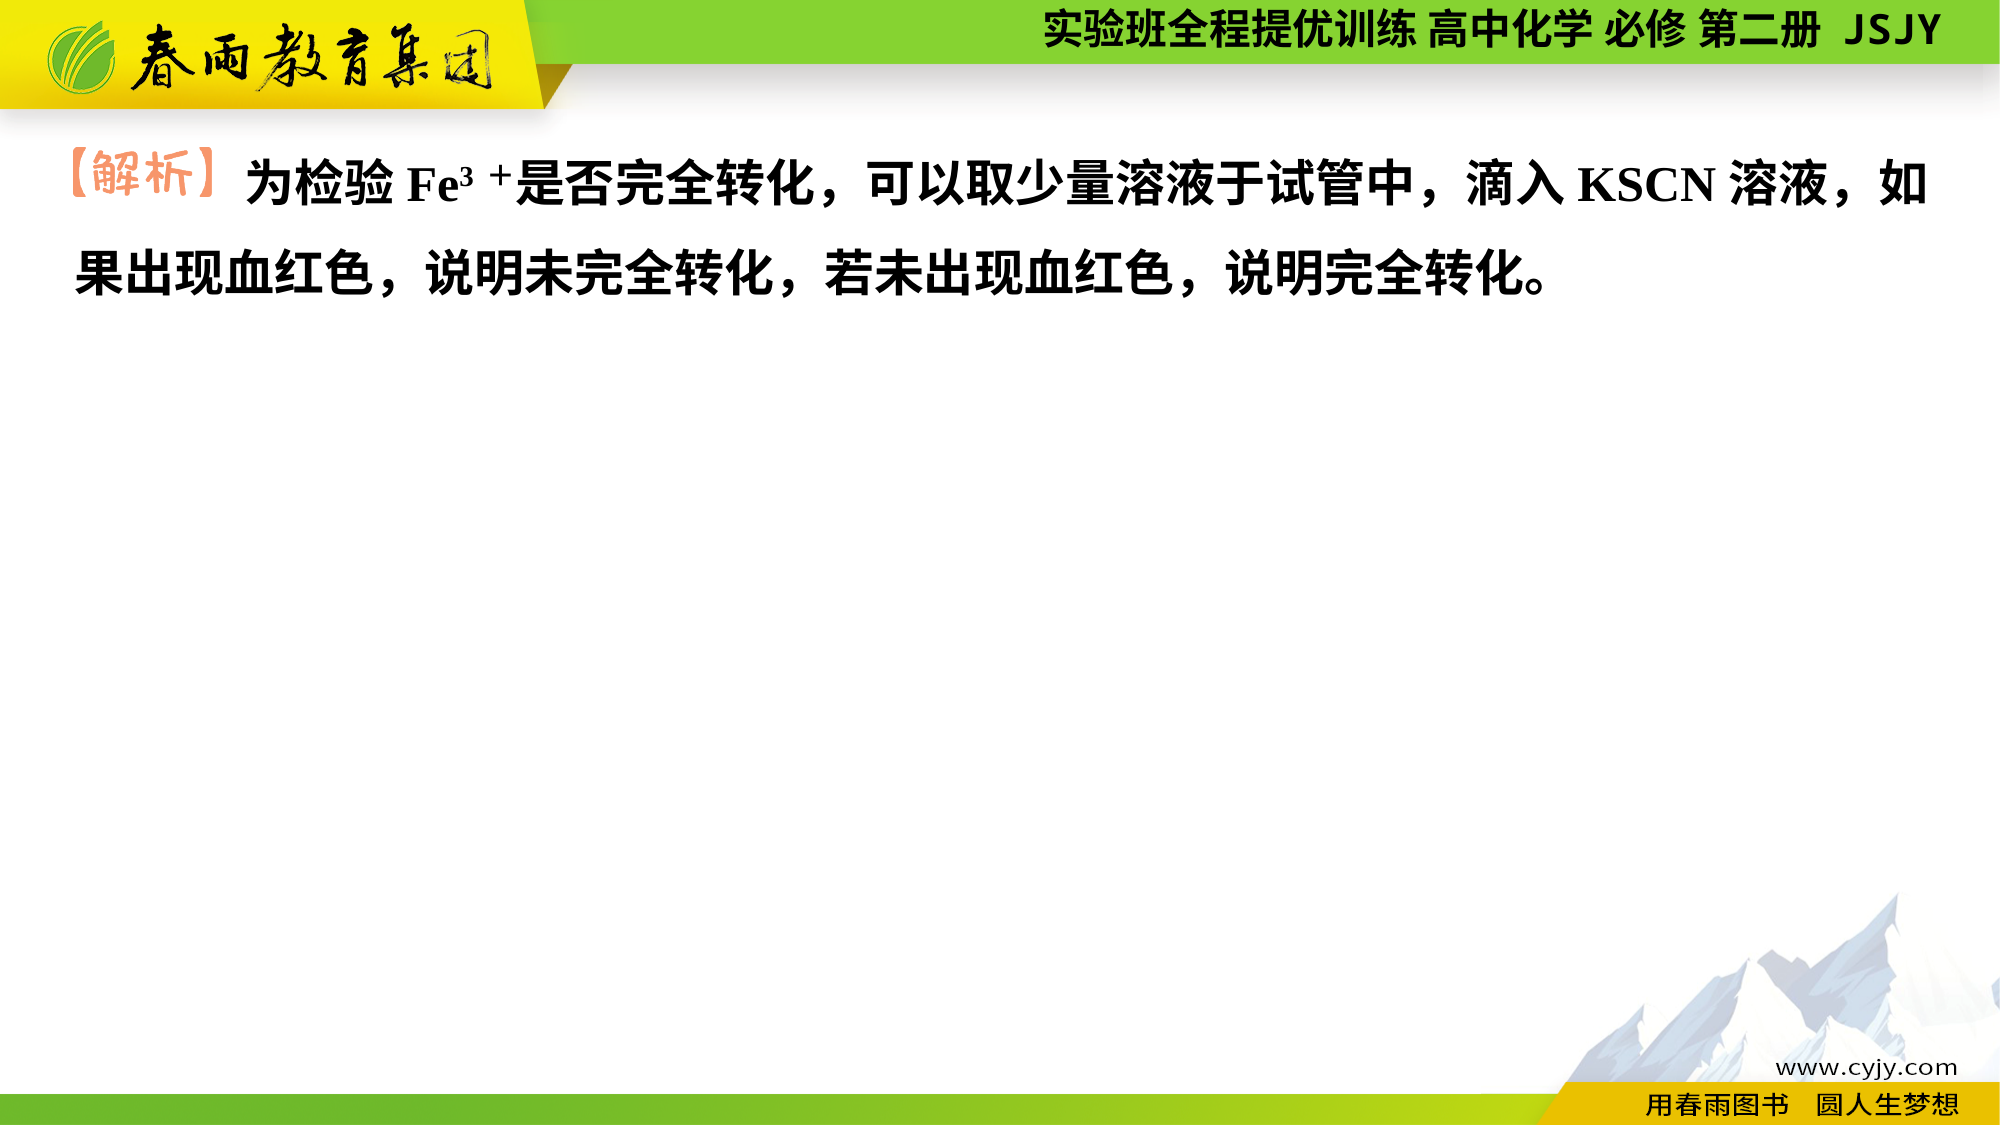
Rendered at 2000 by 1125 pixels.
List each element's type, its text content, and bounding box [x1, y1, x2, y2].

list 为检验Fe3＋是否完全转化，可以取少量溶液于试管中，滴入KSCN溶液，如果出现血红色，说明未完全转化，若未出现血红色，说明完全转化。 [59, 113, 1944, 311]
picture [0, 0, 2000, 1125]
